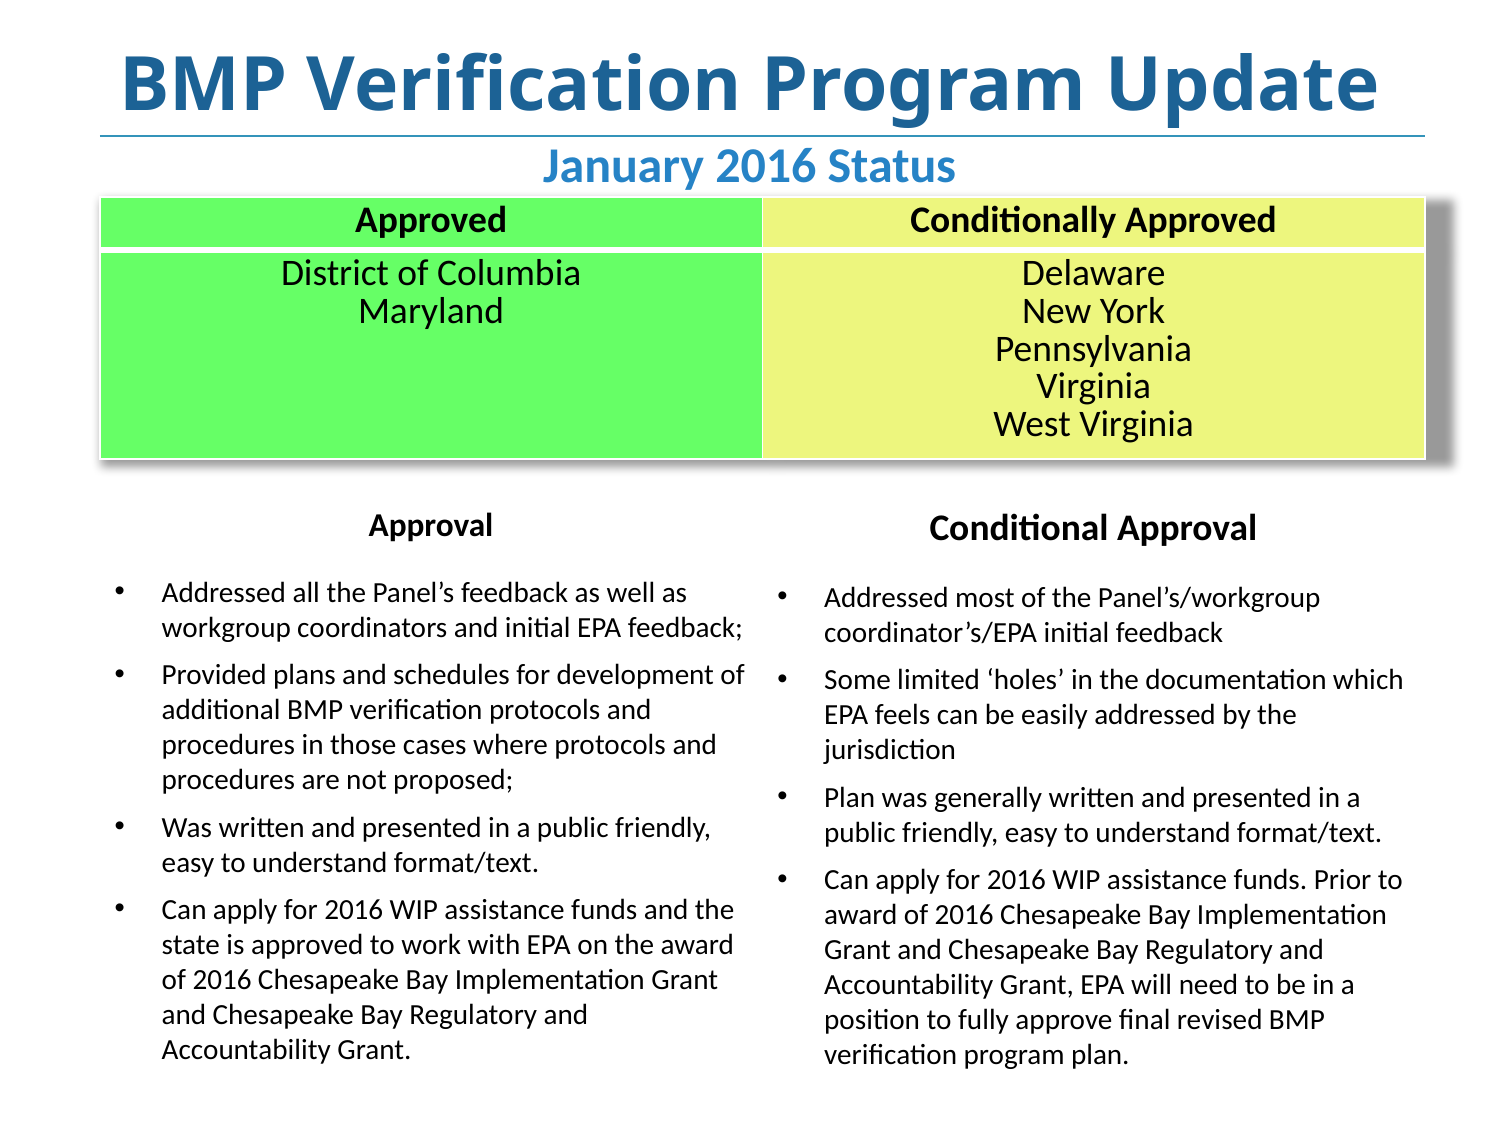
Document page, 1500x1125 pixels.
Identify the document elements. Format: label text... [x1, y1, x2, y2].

table_header Conditionally Approved [763, 198, 1424, 247]
table_header Approved [101, 198, 762, 247]
text_box January 2016 Status [528, 124, 972, 135]
table_cell District of Columbia Maryland [101, 253, 762, 458]
text_box Approval Addressed all the Panel’s feedback as well as workgroup coordinators and initial EPA feedback; Provided plans and schedules for development of additional BMP verification protocols and procedures in those cases where protocols and procedures are not proposed; Was written and presented in a public friendly, easy to understand format/text. Can apply for 2016 WIP assistance funds and the state is approved to work with EPA on the award of 2016 Chesapeake Bay Implementation Grant and Chesapeake Bay Regulatory and Accountability Grant. [99, 495, 762, 1073]
text_box January 2016 Status [528, 147, 972, 200]
table_cell Delaware New York Pennsylvania Virginia West Virginia [763, 253, 1424, 458]
title BMP Verification Program Update [75, 24, 1425, 137]
text_box Conditional Approval Addressed most of the Panel’s/workgroup coordinator’s/EPA initial feedback Some limited ‘holes’ in the documentation which EPA feels can be easily addressed by the jurisdiction Plan was generally written and presented in a public friendly, easy to understand format/text. Can apply for 2016 WIP assistance funds. Prior to award of 2016 Chesapeake Bay Implementation Grant and Chesapeake Bay Regulatory and Accountability Grant, EPA will need to be in a position to fully approve final revised BMP verification program plan. [762, 495, 1425, 1078]
